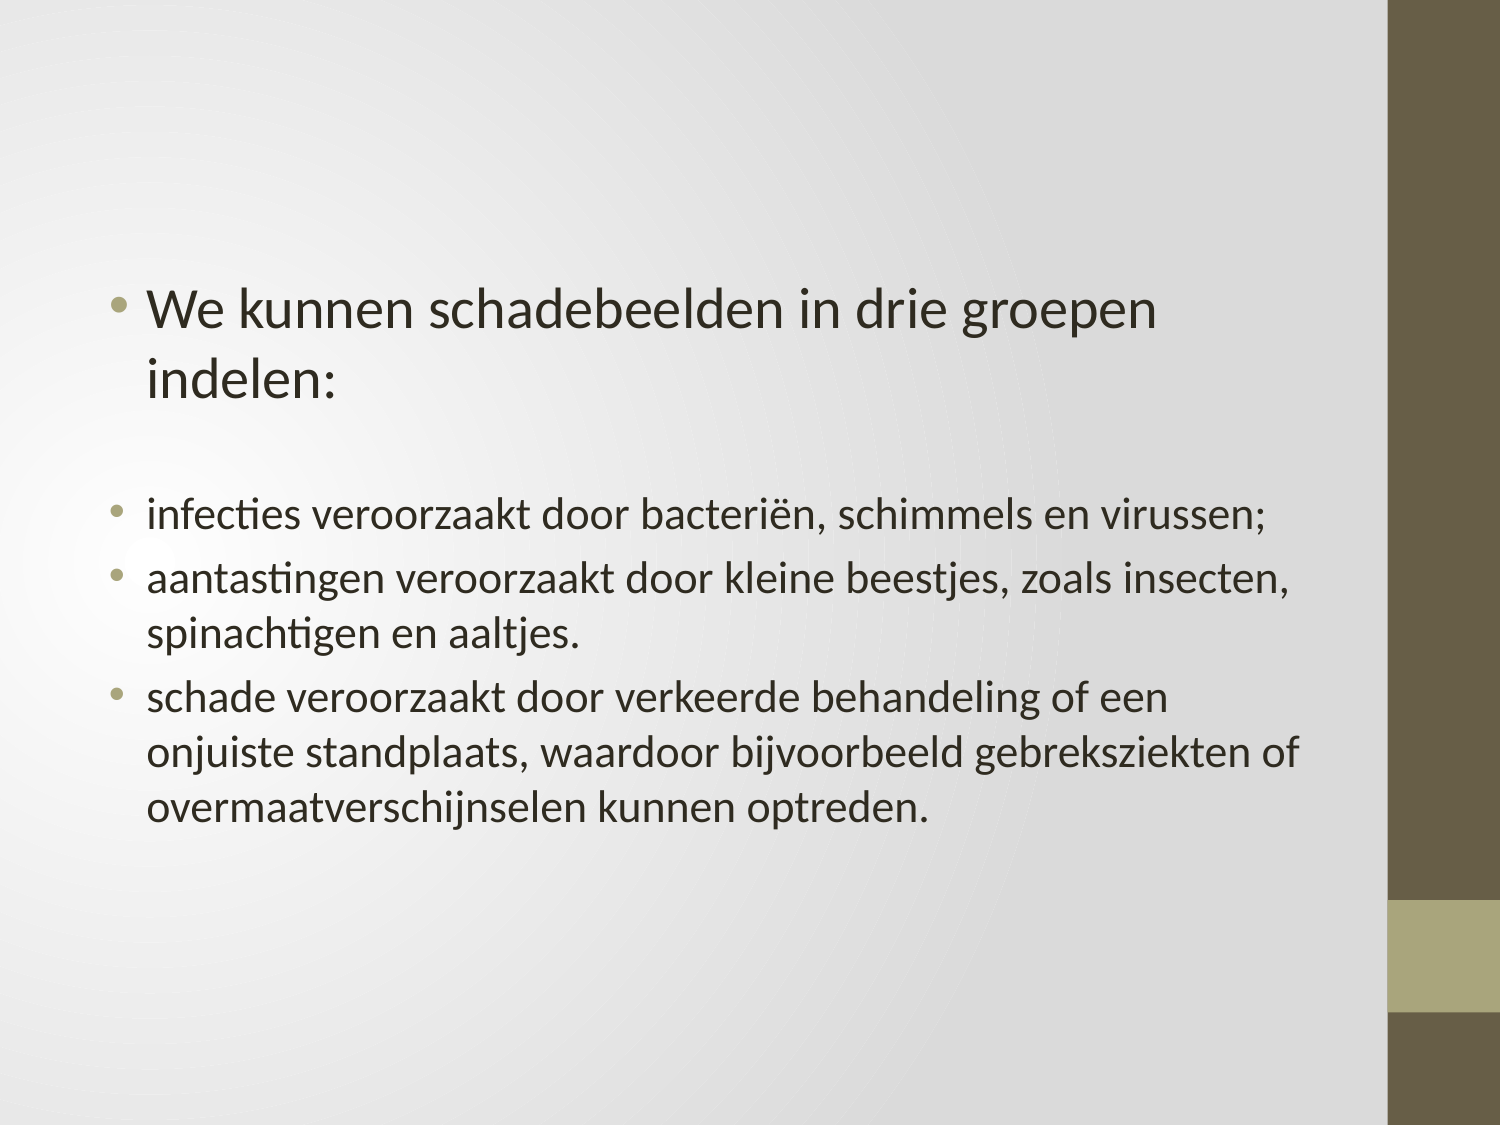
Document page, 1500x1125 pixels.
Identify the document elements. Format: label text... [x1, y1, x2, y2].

list We kunnen schadebeelden in drie groepen indelen: infecties veroorzaakt door bacteriën, schimmels en virussen; aantastingen veroorzaakt door kleine beestjes, zoals insecten, spinachtigen en aaltjes. schade veroorzaakt door verkeerde behandeling of een onjuiste standplaats, waardoor bijvoorbeeld gebreksziekten of overmaatverschijnselen kunnen optreden. [75, 262, 1325, 1050]
